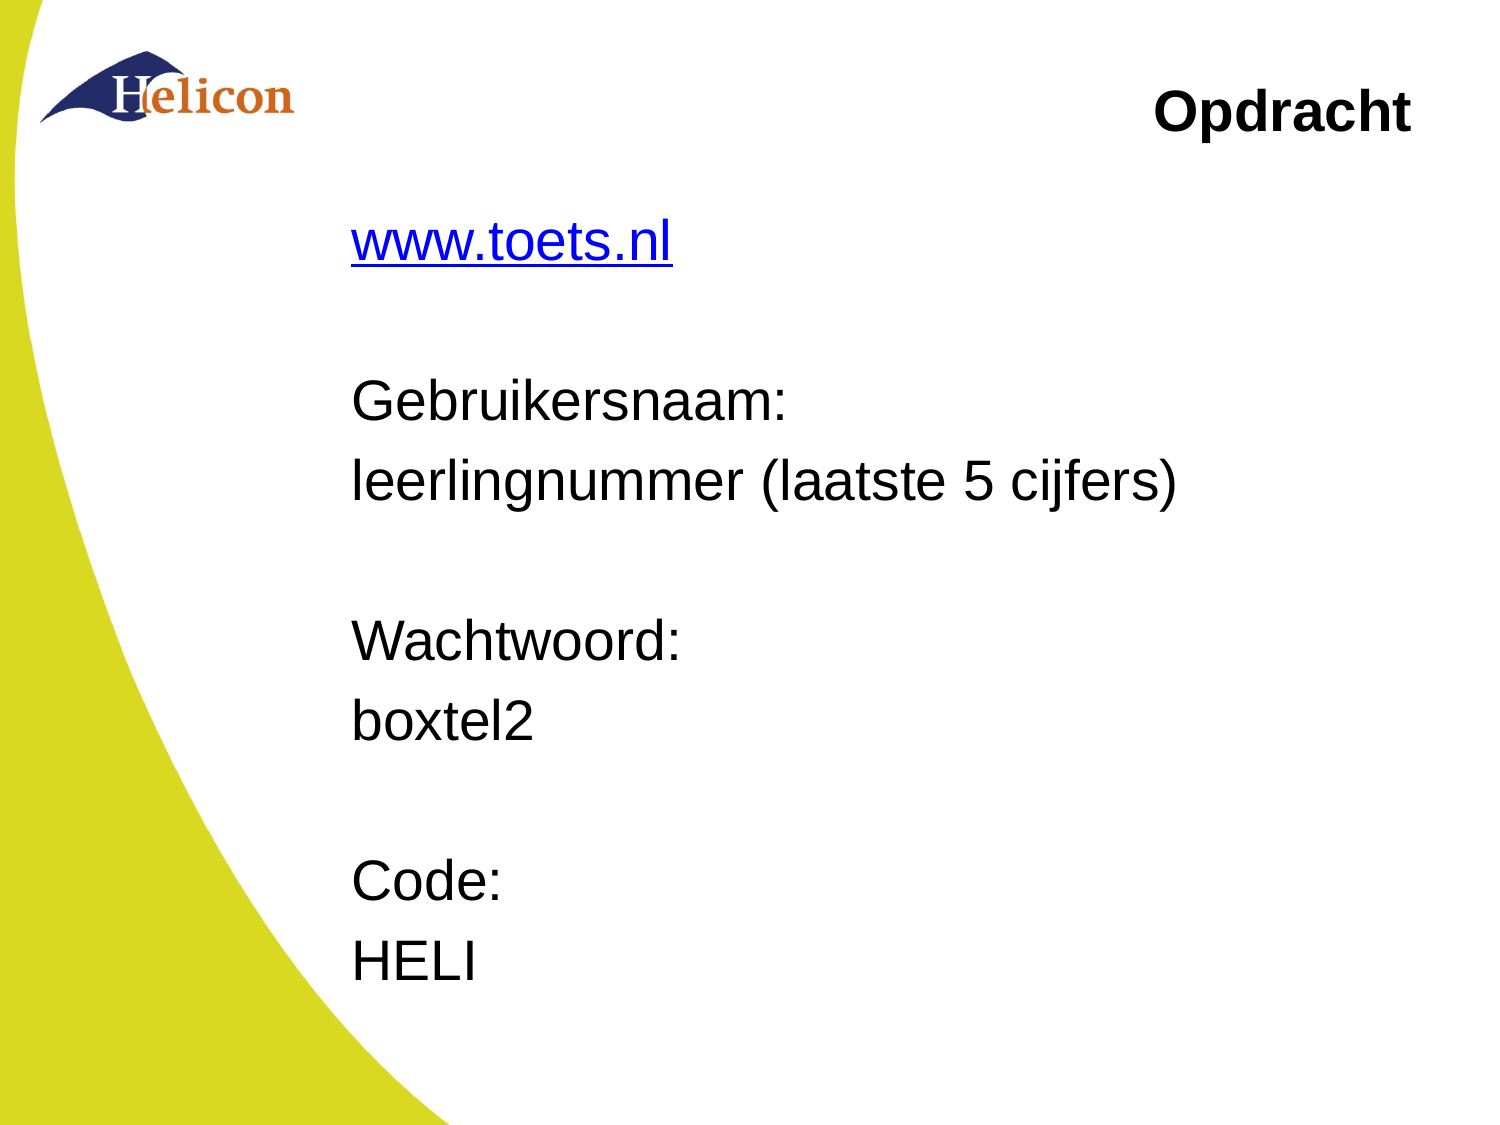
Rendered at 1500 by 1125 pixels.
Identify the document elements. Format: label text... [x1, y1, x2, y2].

picture [0, 0, 1500, 1125]
title Opdracht [337, 54, 1428, 161]
list www.toets.nl Gebruikersnaam: leerlingnummer (laatste 5 cijfers) Wachtwoord: boxtel2 Code: HELI [336, 196, 1425, 1005]
